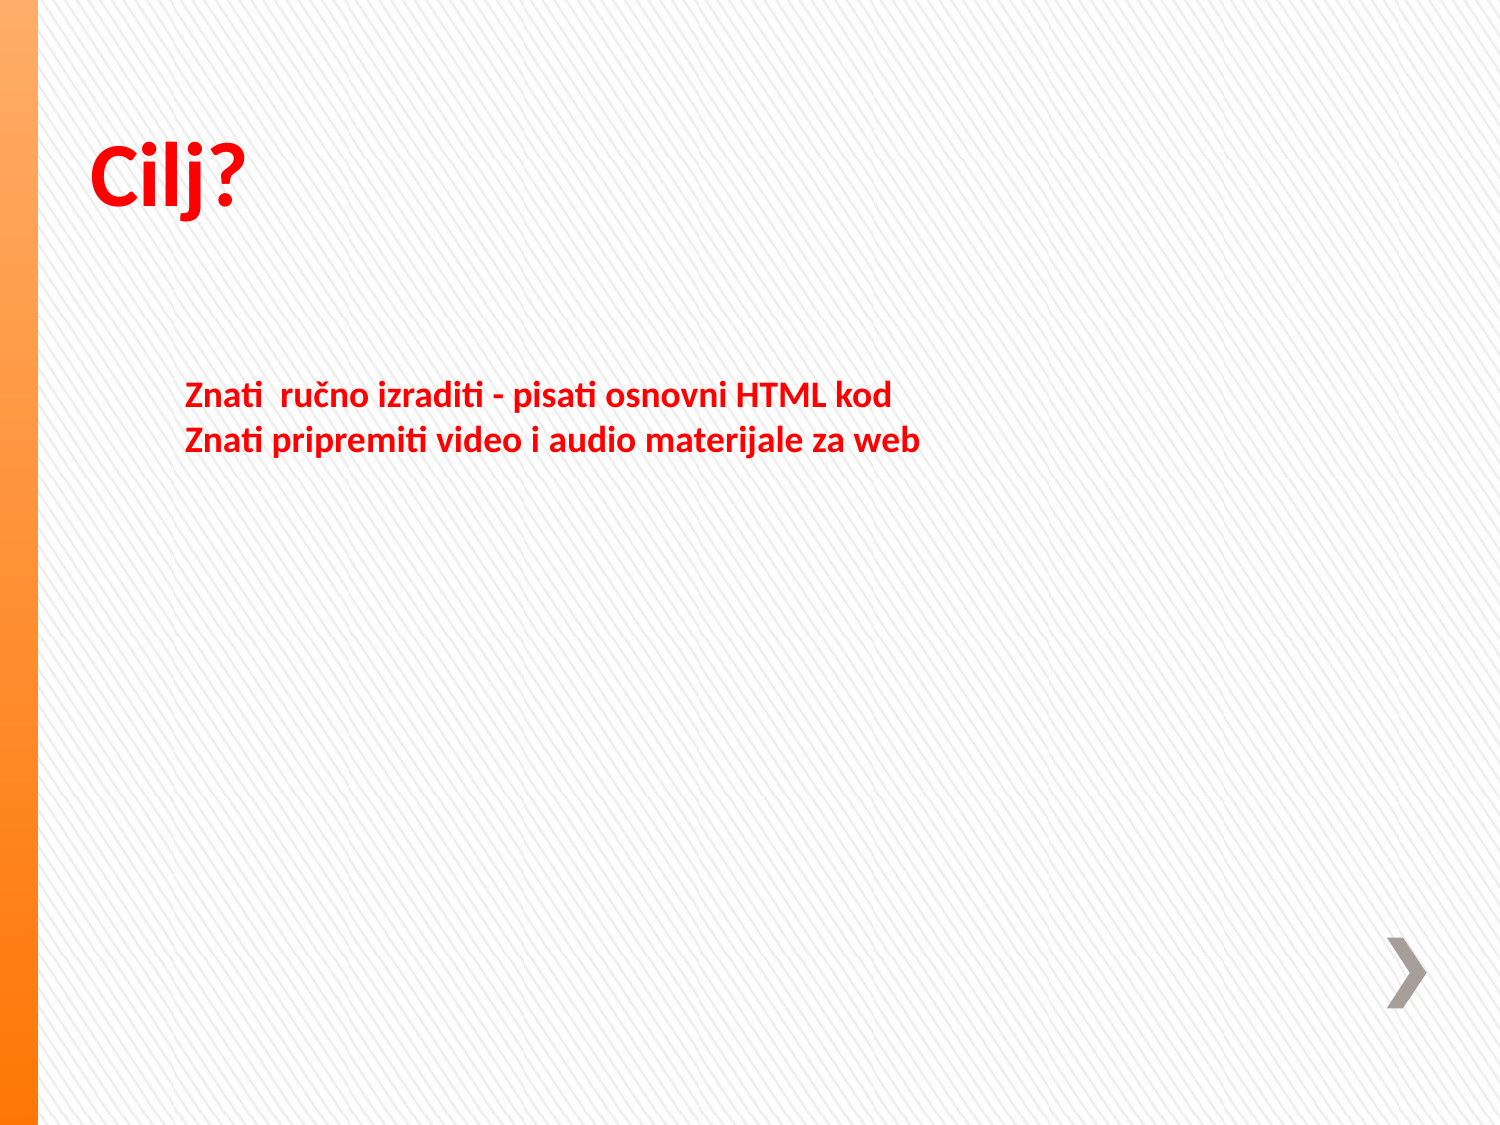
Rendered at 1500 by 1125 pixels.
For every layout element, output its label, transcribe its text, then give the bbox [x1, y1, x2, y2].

text_box Znati ručno izraditi - pisati osnovni HTML kod Znati pripremiti video i audio materijale za web [170, 362, 1308, 468]
title Cilj? [75, 45, 1425, 233]
